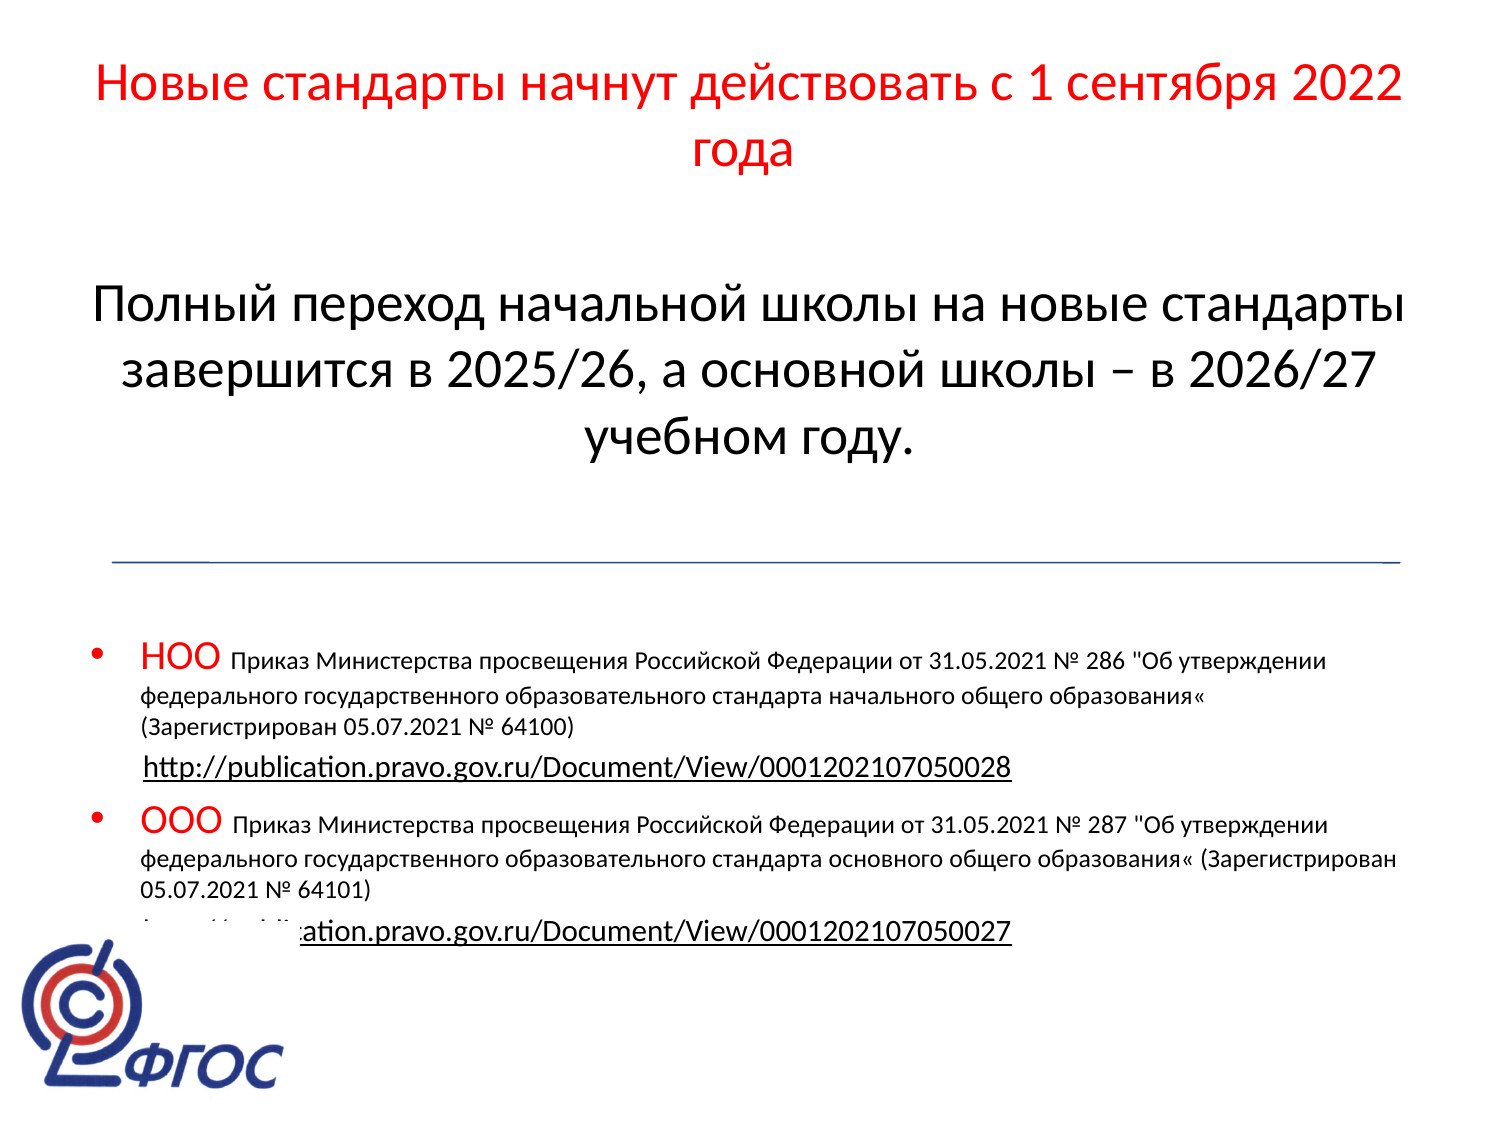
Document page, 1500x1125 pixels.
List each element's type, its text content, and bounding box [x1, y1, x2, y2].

list Новые стандарты начнут действовать с 1 сентября 2022 года Полный переход начальной школы на новые стандарты завершится в 2025/26, а основной школы – в 2026/27 учебном году. НОО Приказ Министерства просвещения Российской Федерации от 31.05.2021 № 286 "Об утверждении федерального государственного образовательного стандарта начального общего образования« (Зарегистрирован 05.07.2021 № 64100) http://publication.pravo.gov.ru/Document/View/0001202107050028 ООО Приказ Министерства просвещения Российской Федерации от 31.05.2021 № 287 "Об утверждении федерального государственного образовательного стандарта основного общего образования« (Зарегистрирован 05.07.2021 № 64101) http://publication.pravo.gov.ru/Document/View/0001202107050027 [75, 37, 1425, 963]
picture [0, 921, 301, 1125]
